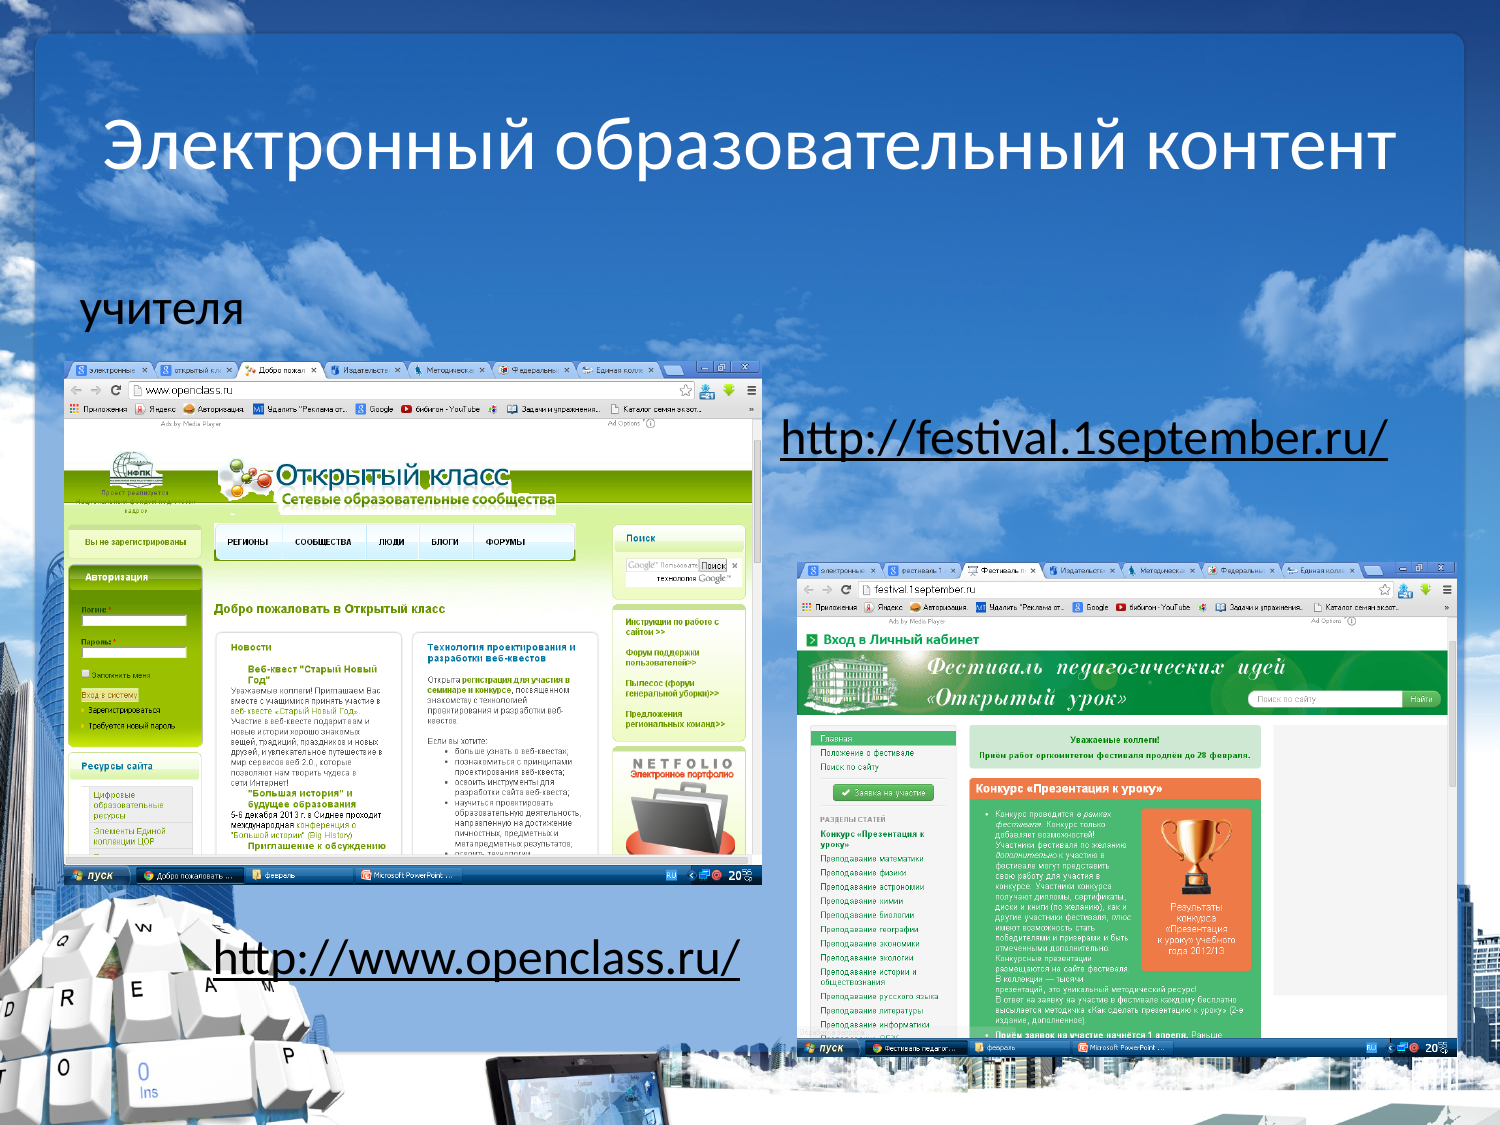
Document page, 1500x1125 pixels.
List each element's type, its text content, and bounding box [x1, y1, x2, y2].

text_box http://www.openclass.ru/ [197, 916, 767, 992]
text_box http://festival.1september.ru/ [768, 397, 1415, 472]
title Электронный образовательный контент [75, 45, 1425, 233]
picture [0, 0, 1500, 1125]
text_box учителя [64, 267, 1376, 342]
